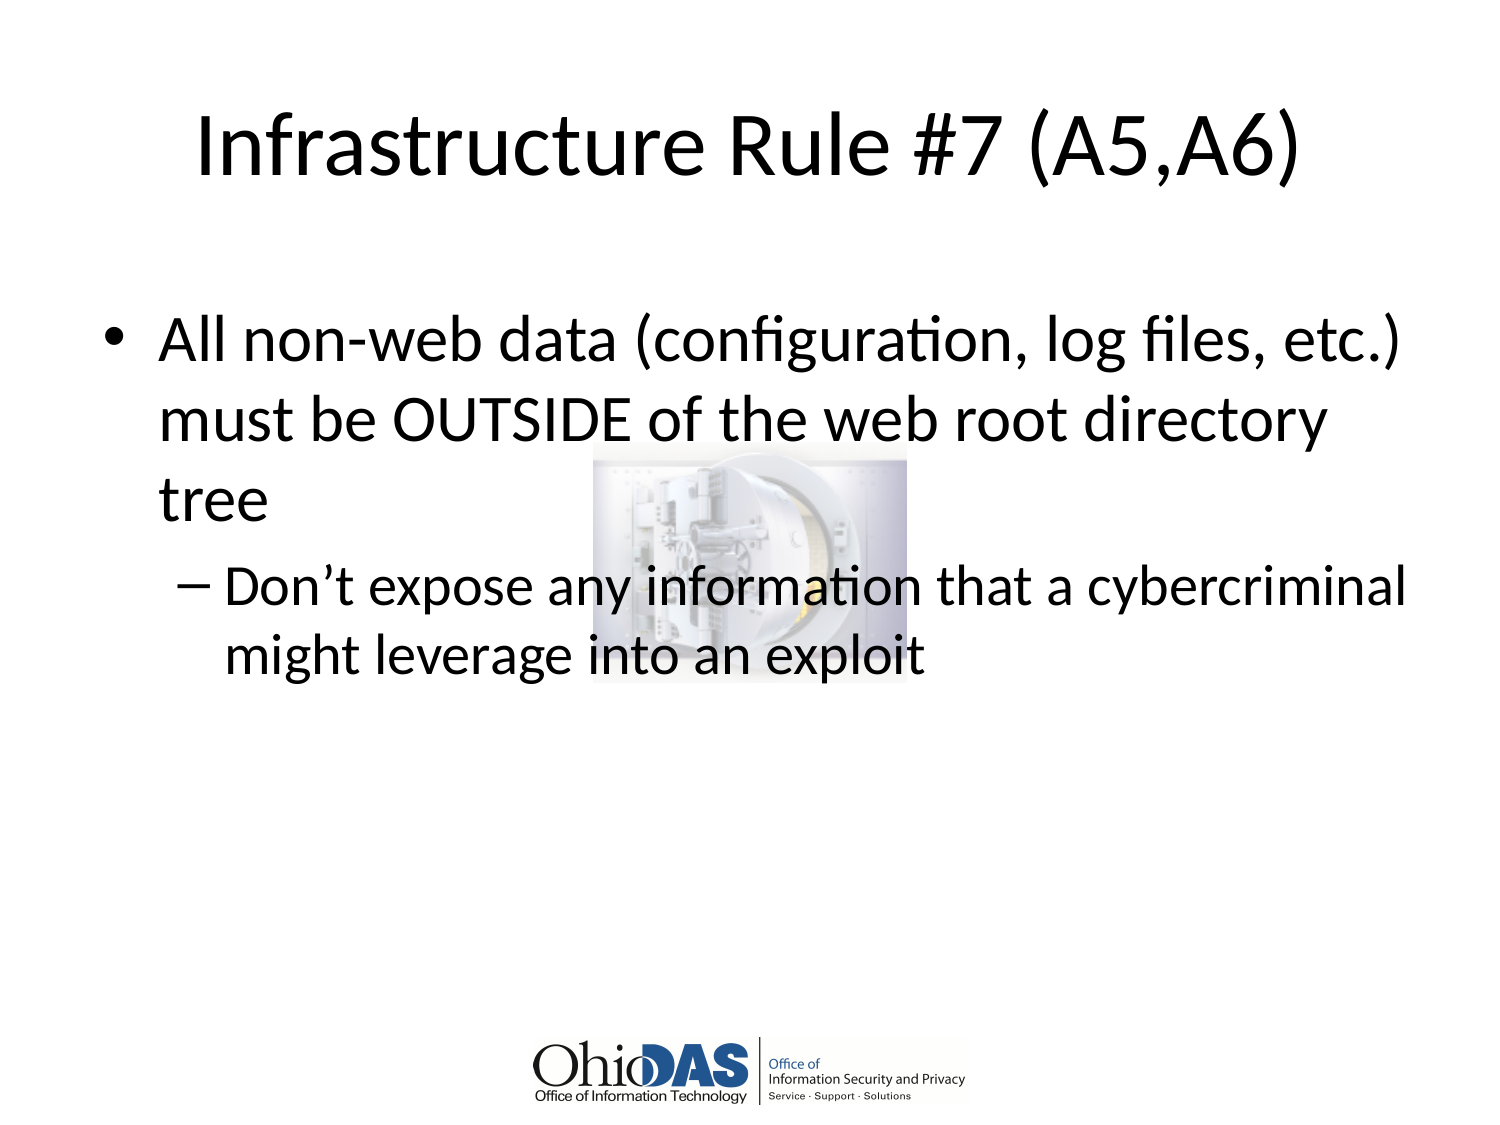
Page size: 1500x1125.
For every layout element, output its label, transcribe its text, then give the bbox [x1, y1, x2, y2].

list All non-web data (configuration, log files, etc.) must be OUTSIDE of the web root directory tree Don’t expose any information that a cybercriminal might leverage into an exploit [87, 287, 1425, 1013]
title Infrastructure Rule #7 (A5,A6) [75, 45, 1425, 233]
picture [533, 1037, 969, 1105]
